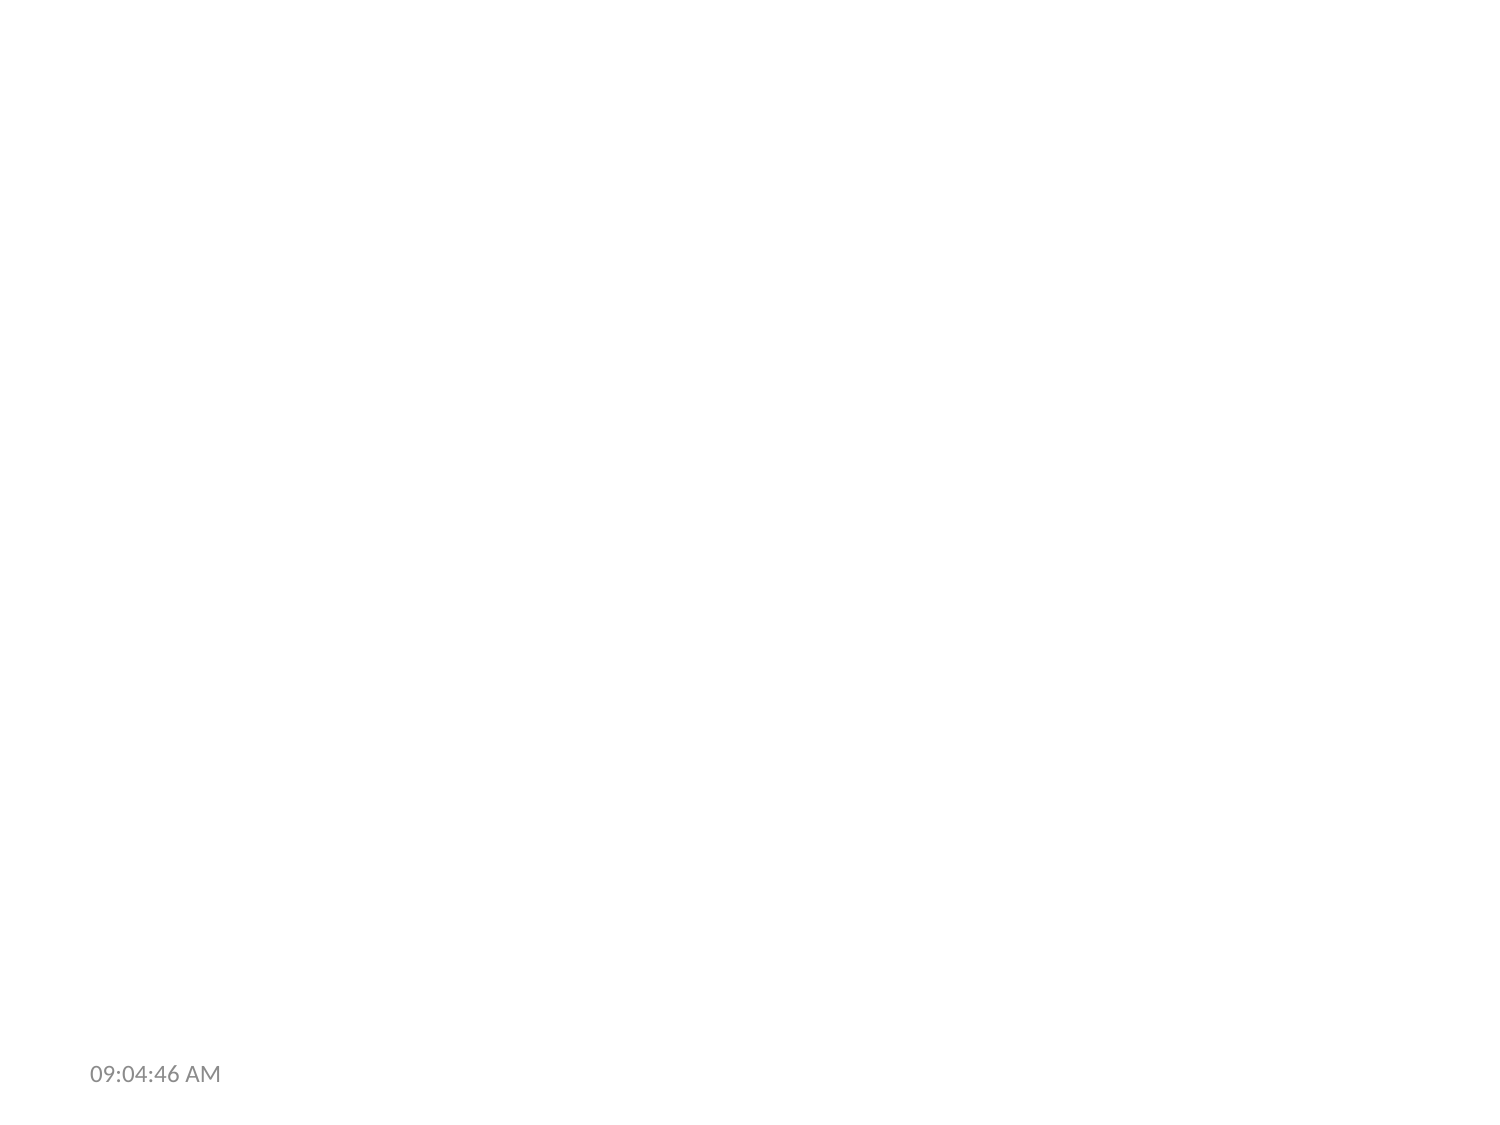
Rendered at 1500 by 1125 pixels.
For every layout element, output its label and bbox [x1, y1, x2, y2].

slide_number [75, 1042, 425, 1103]
